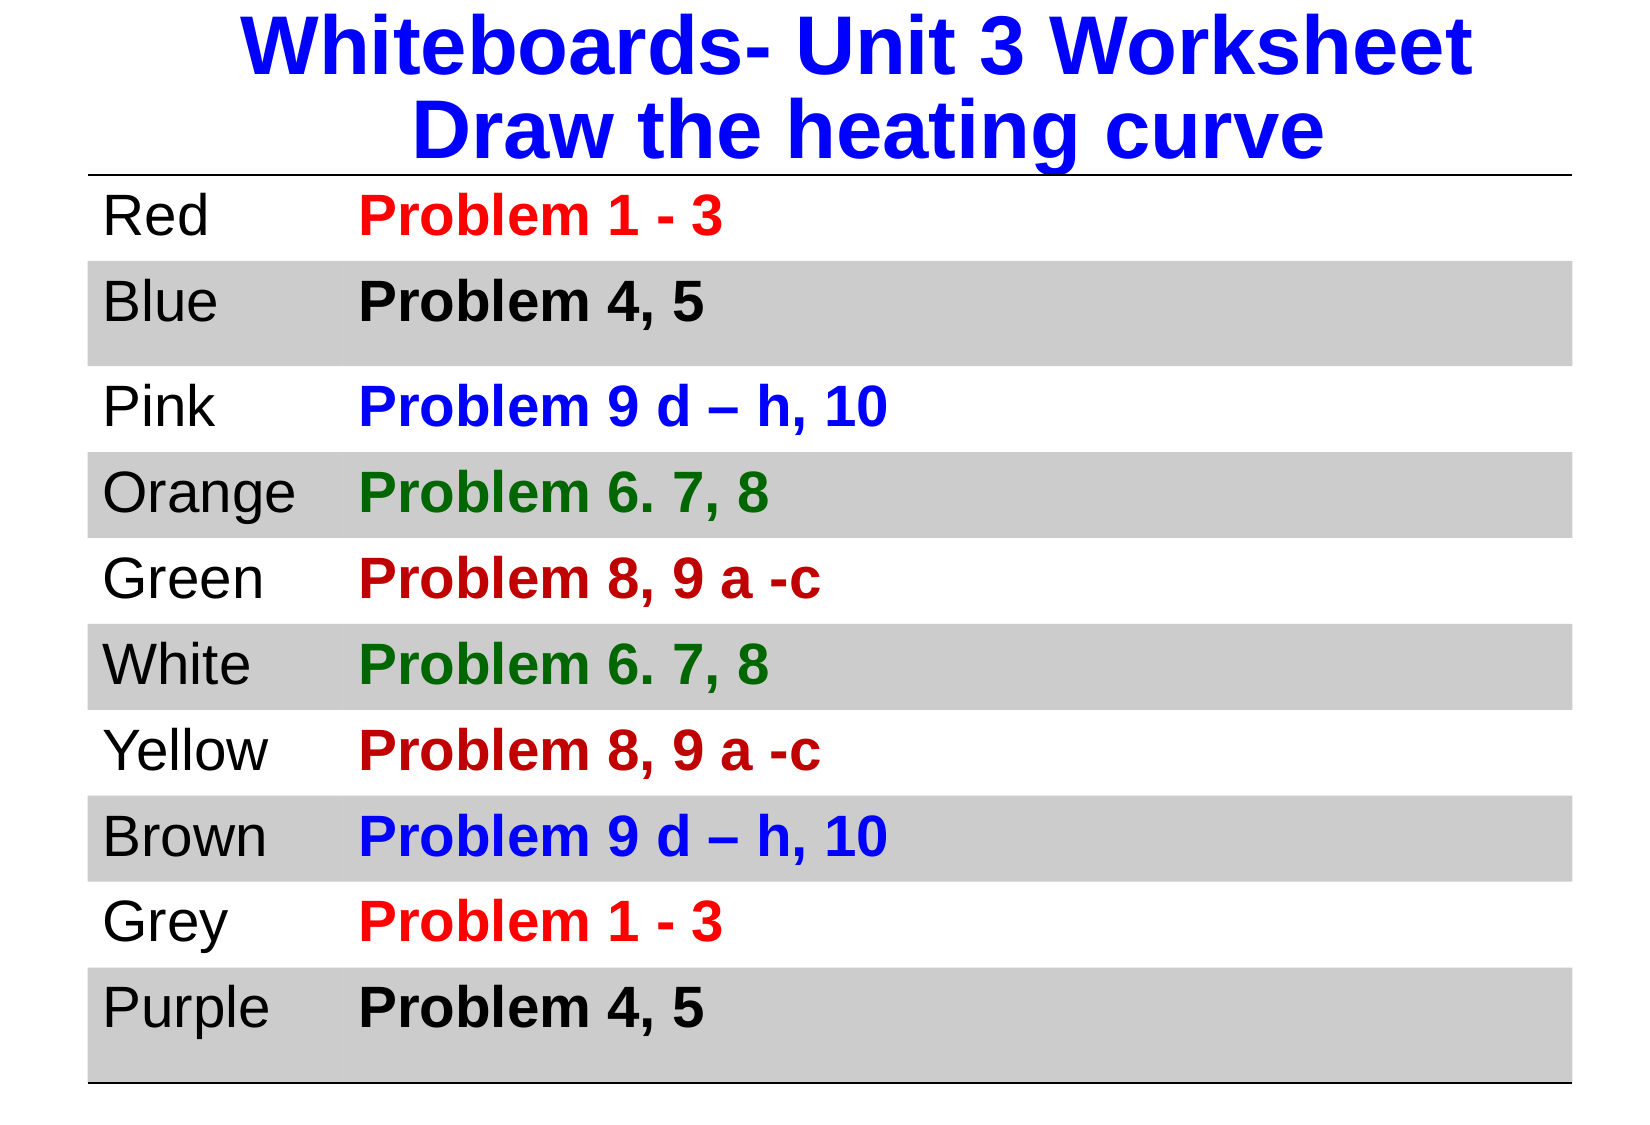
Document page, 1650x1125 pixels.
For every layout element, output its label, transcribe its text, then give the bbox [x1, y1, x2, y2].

table_cell Problem 8, 9 a -c [343, 538, 1572, 624]
table_cell White [88, 624, 343, 710]
table_cell Problem 6. 7, 8 [343, 624, 1572, 710]
table_cell Purple [88, 968, 343, 1082]
table_cell Problem 6. 7, 8 [343, 452, 1572, 538]
table_cell Blue [88, 261, 343, 366]
title Whiteboards- Unit 3 Worksheet Draw the heating curve [87, 37, 1650, 146]
table_cell Pink [88, 366, 343, 452]
table_header Red [88, 176, 343, 261]
table_cell Yellow [88, 710, 343, 796]
table_cell Problem 8, 9 a -c [343, 710, 1572, 796]
table_cell Problem 1 - 3 [343, 882, 1572, 968]
table_cell Problem 4, 5 [343, 261, 1572, 366]
table_cell Problem 9 d – h, 10 [343, 796, 1572, 882]
table_cell Brown [88, 796, 343, 882]
table_cell Orange [88, 452, 343, 538]
table_cell Green [88, 538, 343, 624]
table_header Problem 1 - 3 [343, 176, 1572, 261]
table_cell Problem 4, 5 [343, 968, 1572, 1082]
table_cell Problem 9 d – h, 10 [343, 366, 1572, 452]
table_cell Grey [88, 882, 343, 968]
